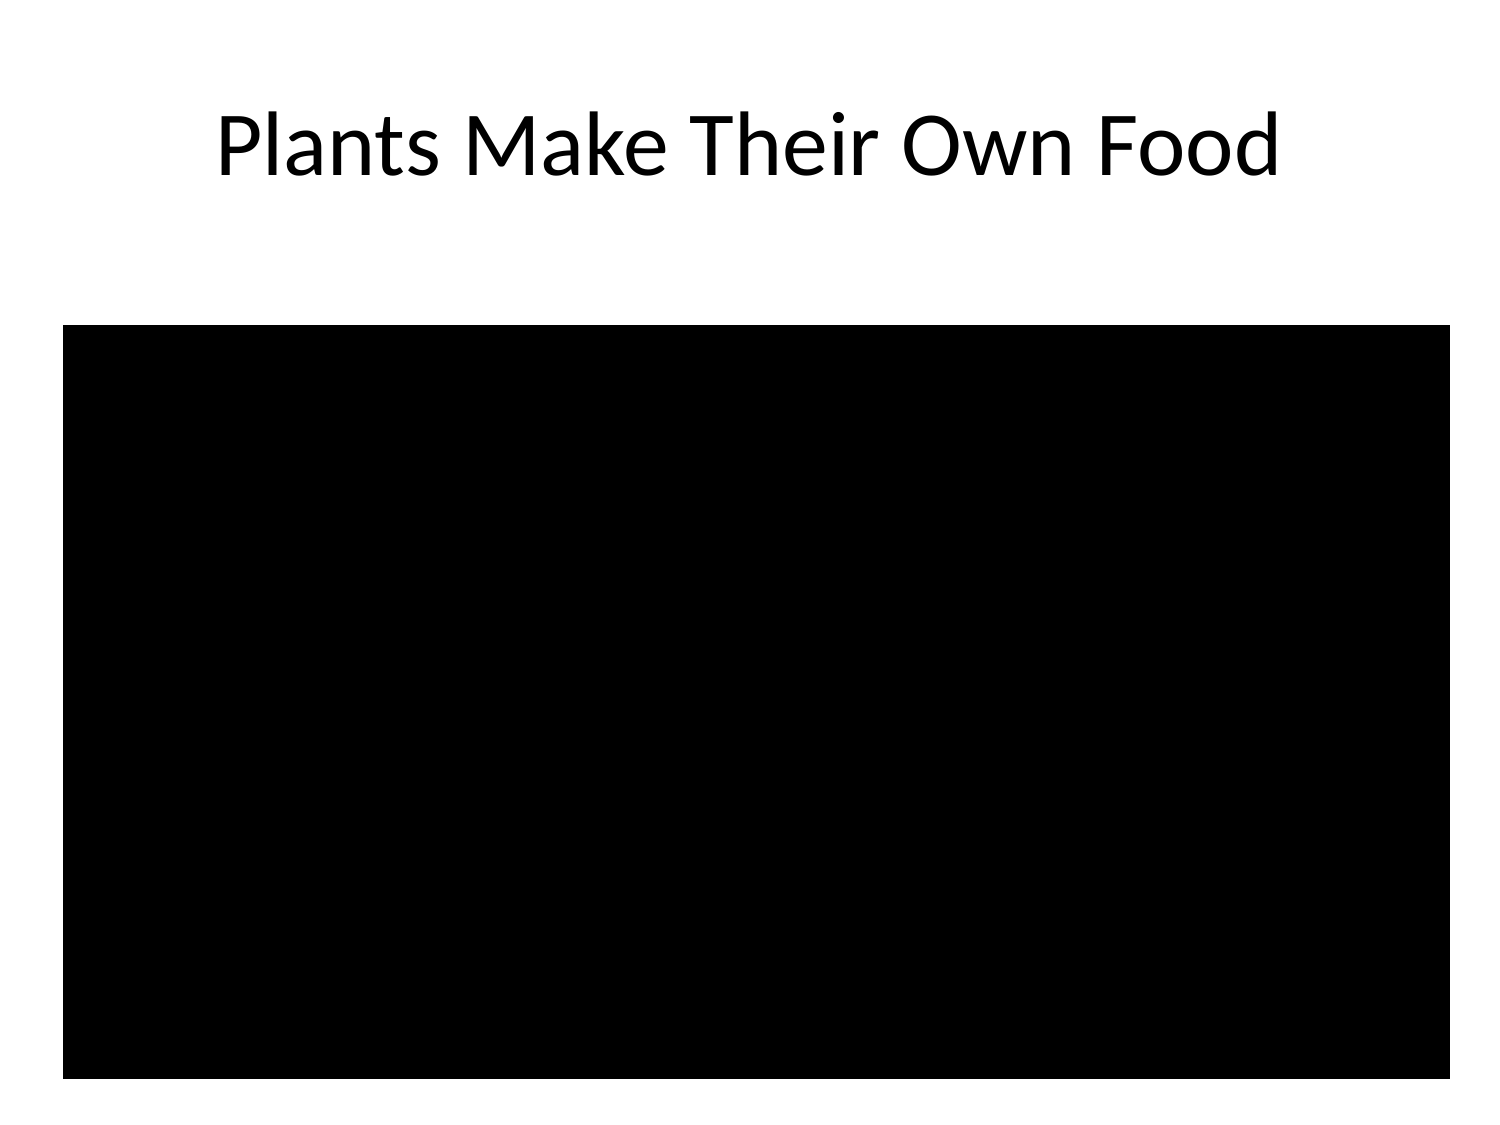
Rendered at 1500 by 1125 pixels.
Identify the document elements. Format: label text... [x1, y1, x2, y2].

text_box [62, 324, 1451, 1080]
title Plants Make Their Own Food [75, 45, 1425, 233]
